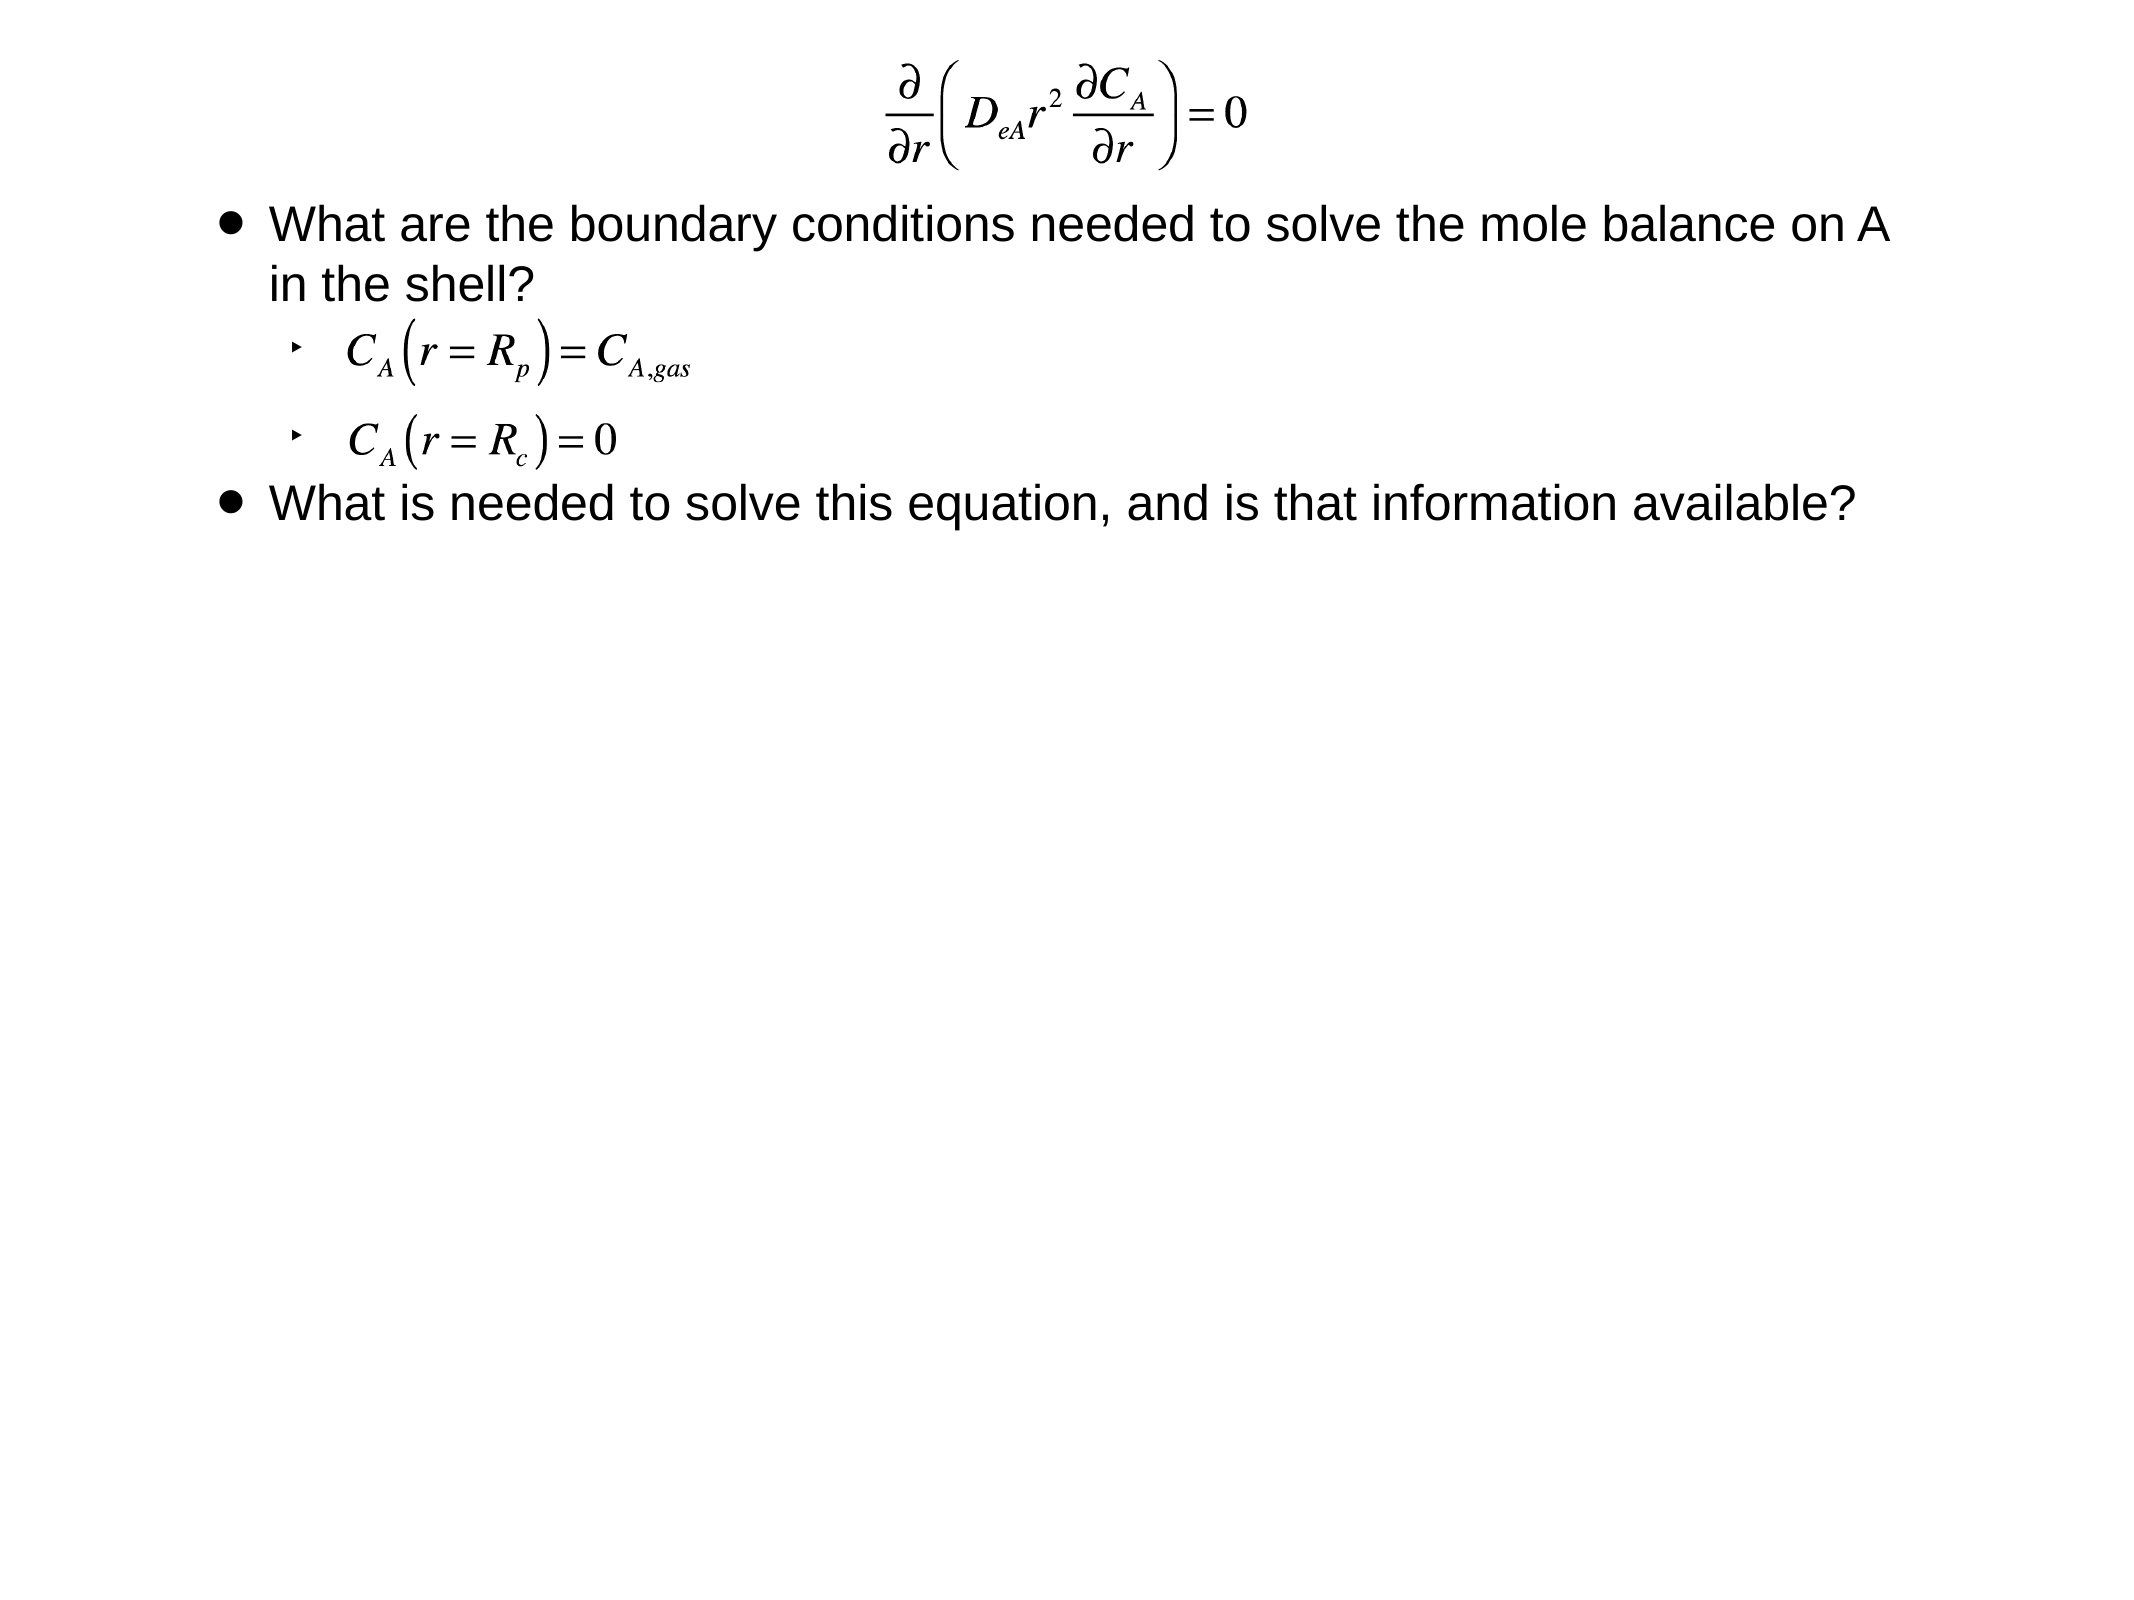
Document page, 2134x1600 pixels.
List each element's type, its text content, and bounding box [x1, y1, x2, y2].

list What are the boundary conditions needed to solve the mole balance on A in the shell? What is needed to solve this equation, and is that information available? [208, 183, 1925, 1415]
picture [345, 408, 621, 475]
picture [343, 314, 696, 390]
picture [881, 54, 1253, 175]
